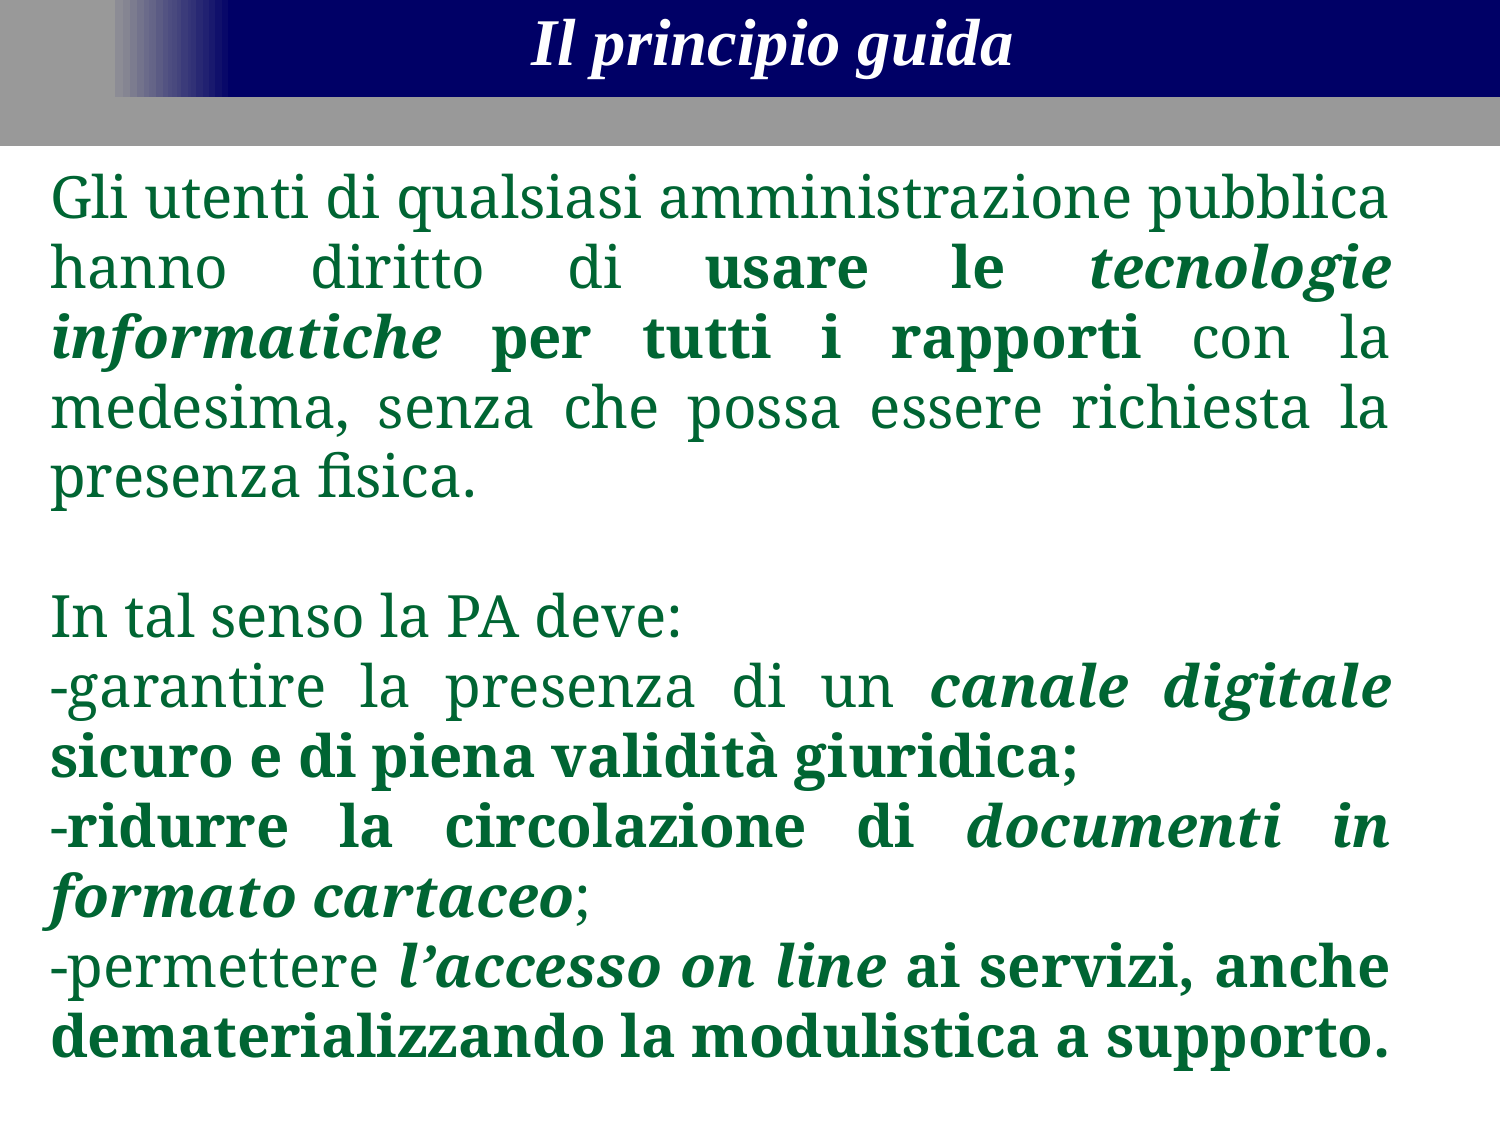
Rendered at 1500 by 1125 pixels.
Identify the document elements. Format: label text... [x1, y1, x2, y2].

text_box Gli utenti di qualsiasi amministrazione pubblica hanno diritto di usare le tecnologie informatiche per tutti i rapporti con la medesima, senza che possa essere richiesta la presenza fisica. In tal senso la PA deve: -garantire la presenza di un canale digitale sicuro e di piena validità giuridica; -ridurre la circolazione di documenti in formato cartaceo; -permettere l’accesso on line ai servizi, anche dematerializzando la modulistica a supporto. [35, 152, 1407, 1077]
text_box Il principio guida [93, 0, 1500, 129]
picture [0, 0, 1500, 1125]
